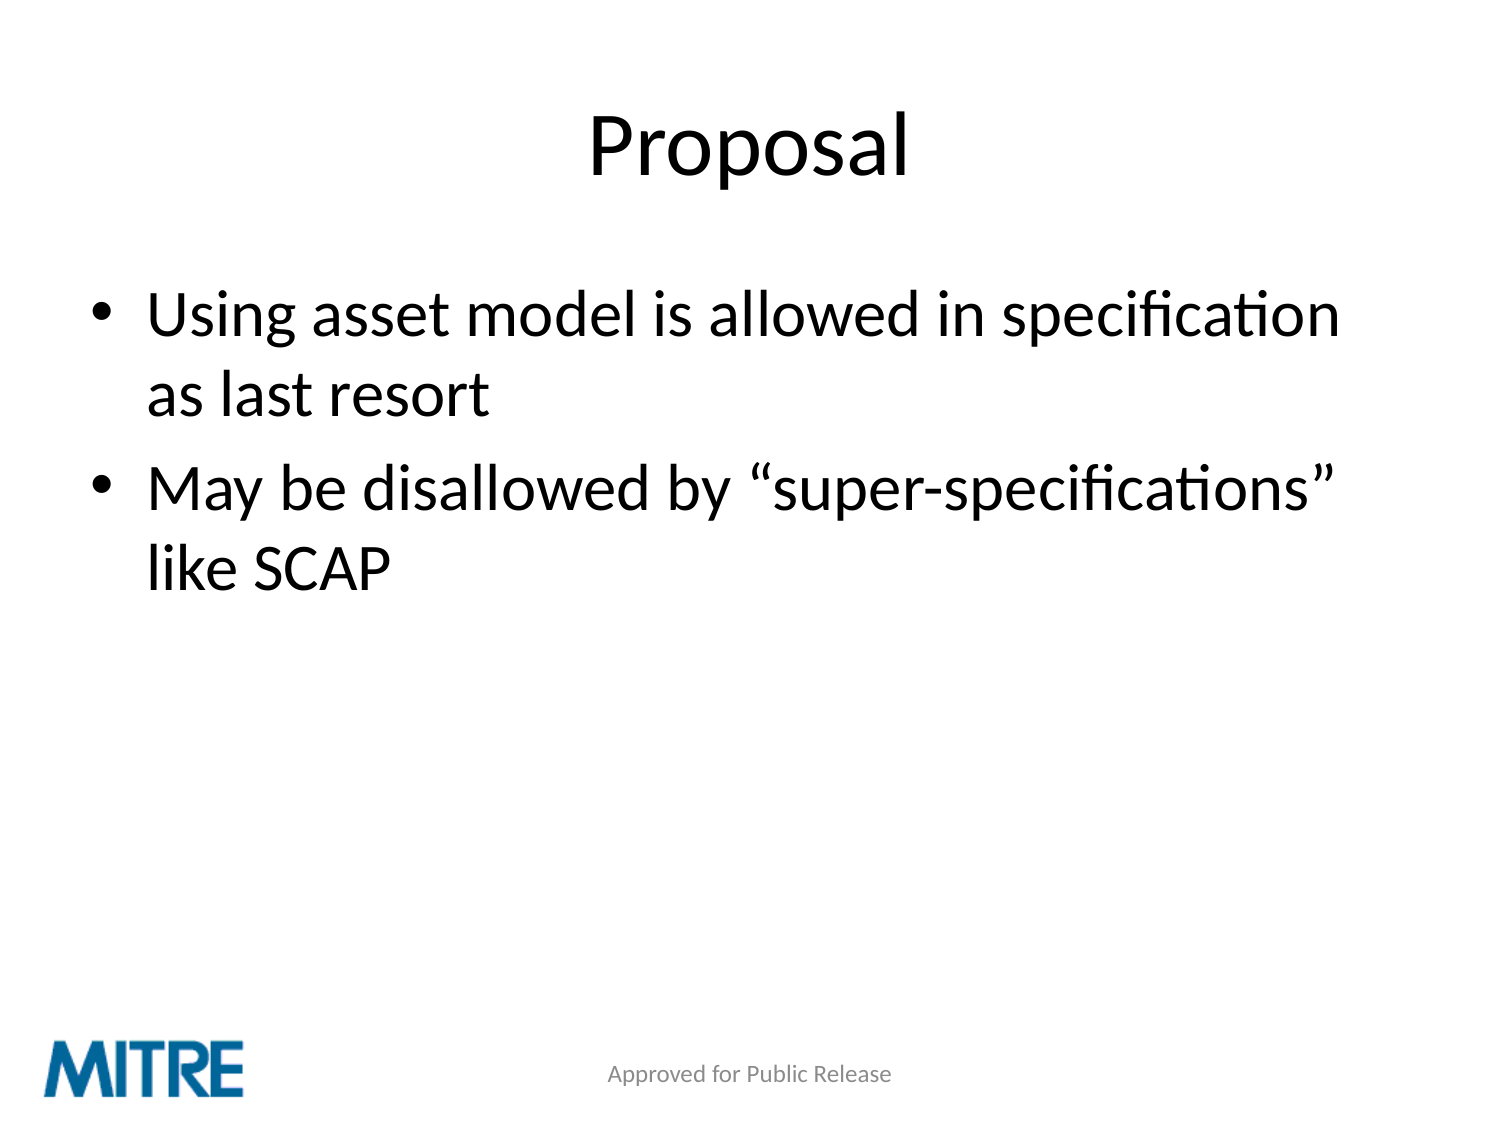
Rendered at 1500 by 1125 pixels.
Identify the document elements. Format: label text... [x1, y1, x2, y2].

list Using asset model is allowed in specification as last resort May be disallowed by “super-specifications” like SCAP [75, 262, 1425, 1005]
picture [37, 1033, 250, 1103]
footer Approved for Public Release [512, 1042, 988, 1103]
title Proposal [75, 45, 1425, 233]
